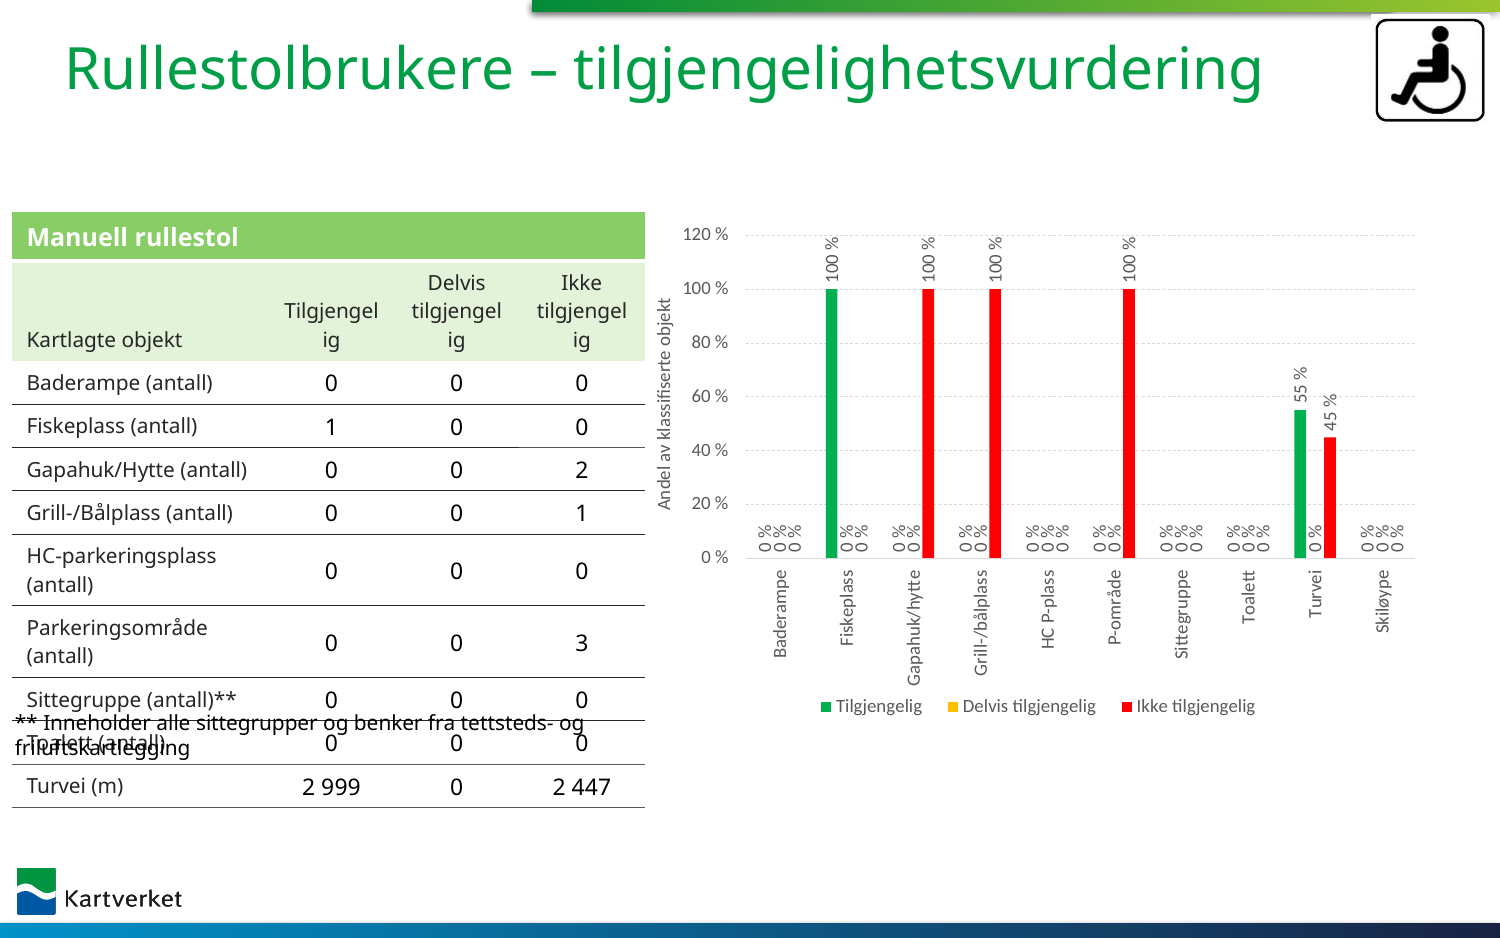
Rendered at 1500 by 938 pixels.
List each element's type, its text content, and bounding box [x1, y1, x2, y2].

table_cell HC-parkeringsplass (antall) [12, 535, 269, 605]
picture [643, 218, 1427, 728]
table_cell 0 [394, 535, 519, 605]
picture [1371, 13, 1491, 127]
table_cell 0 [519, 535, 638, 605]
table_cell 0 [394, 678, 519, 702]
text_box ** Inneholder alle sittegrupper og benker fra tettsteds- og friluftskartlegging [0, 702, 745, 768]
table_cell 0 [269, 448, 394, 490]
table_cell 0 [394, 405, 519, 447]
table_cell 2 [519, 448, 638, 490]
table_cell 0 [269, 678, 394, 702]
table_header Manuell rullestol [12, 212, 645, 259]
table_cell 0 [519, 405, 638, 447]
table_cell 0 [269, 361, 394, 404]
table_cell 1 [269, 405, 394, 447]
table_cell 0 [519, 678, 638, 702]
table_cell Baderampe (antall) [12, 361, 269, 404]
table_cell Ikke tilgjengelig [519, 263, 638, 361]
table_cell 0 [269, 535, 394, 605]
table_cell Tilgjengelig [269, 263, 394, 361]
table_cell Fiskeplass (antall) [12, 405, 269, 447]
table_cell 0 [394, 606, 519, 677]
table_cell 0 [394, 491, 519, 534]
table_cell 0 [269, 606, 394, 677]
table_cell 3 [519, 606, 638, 677]
table_cell Parkeringsområde (antall) [12, 606, 269, 677]
table_cell Gapahuk/Hytte (antall) [12, 448, 269, 490]
table_cell 0 [269, 491, 394, 534]
table_cell 1 [519, 491, 638, 534]
table_cell 0 [394, 361, 519, 404]
table_cell 0 [519, 361, 638, 404]
table_cell 0 [394, 768, 519, 807]
table_cell 2 447 [519, 768, 645, 807]
table_cell Delvis tilgjengelig [394, 263, 519, 361]
table_cell 2 999 [269, 768, 394, 807]
table_cell 0 [394, 448, 519, 490]
table_cell Turvei (m) [12, 768, 269, 807]
table_cell Sittegruppe (antall)** [12, 678, 269, 702]
table_cell Grill-/Bålplass (antall) [12, 491, 269, 534]
text_box Rullestolbrukere – tilgjengelighetsvurdering [49, 12, 1372, 109]
table_cell Kartlagte objekt [12, 263, 269, 361]
